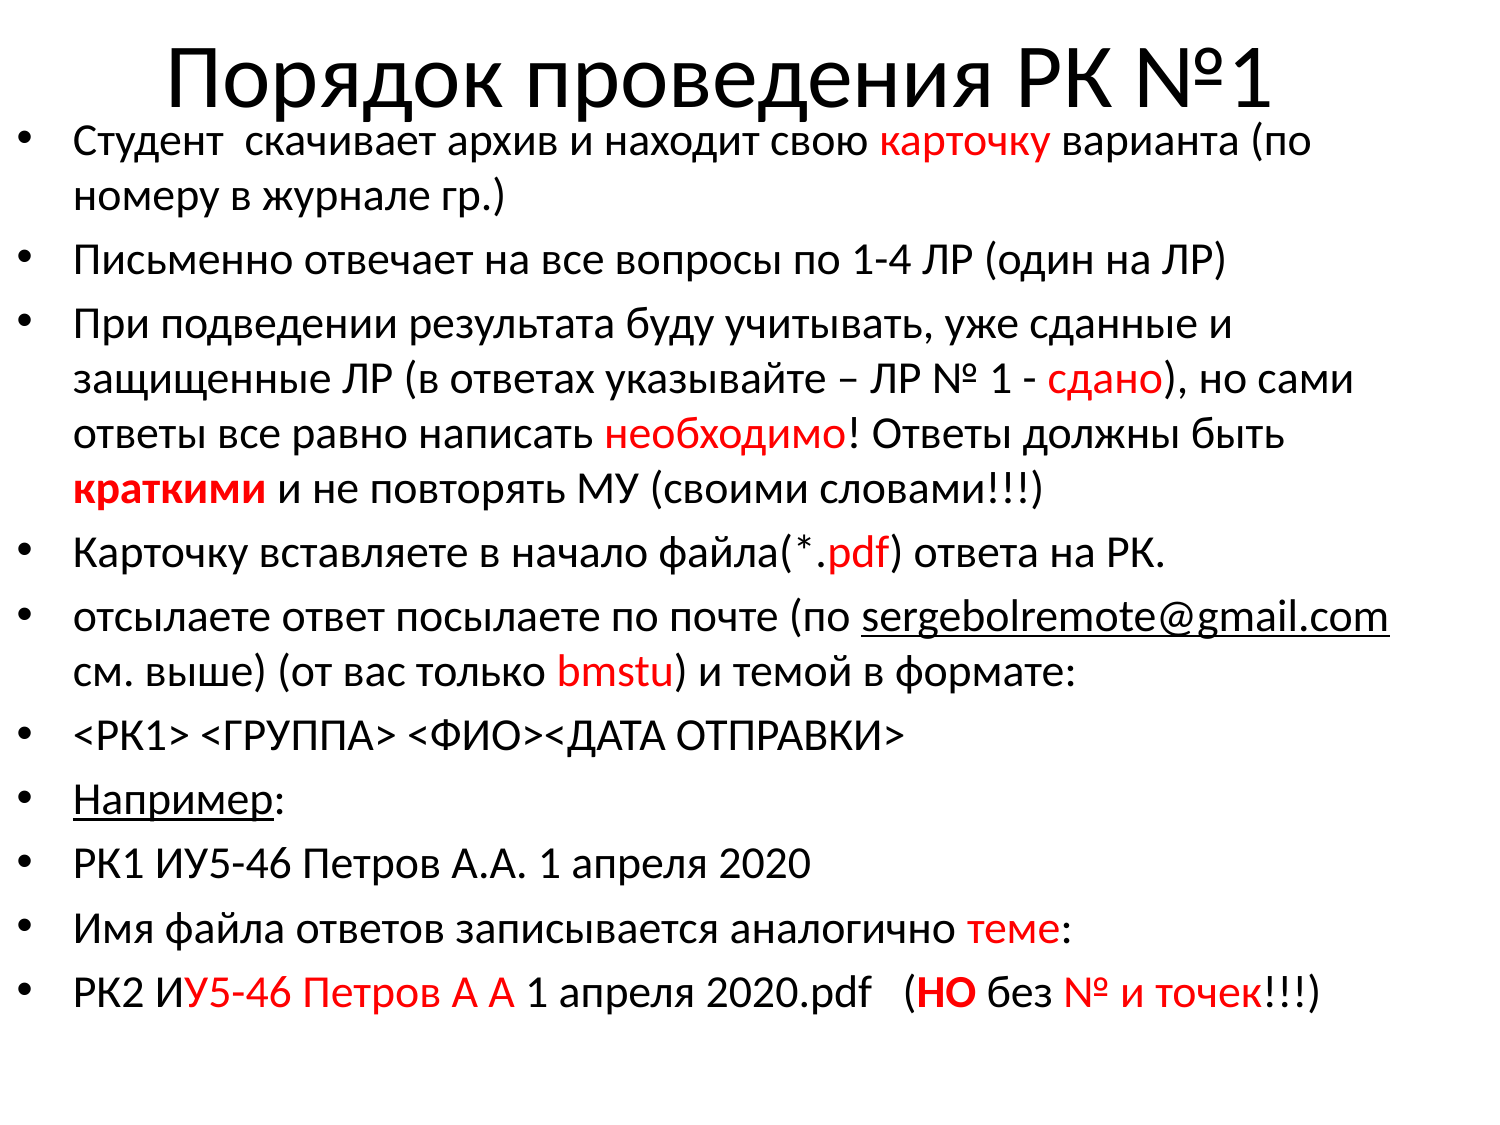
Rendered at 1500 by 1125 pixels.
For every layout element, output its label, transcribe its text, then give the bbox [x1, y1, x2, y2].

title Порядок проведения РК №1 [76, 3, 1365, 101]
list Студент скачивает архив и находит свою карточку варианта (по номеру в журнале гр.) Письменно отвечает на все вопросы по 1-4 ЛР (один на ЛР) При подведении результата буду учитывать, уже сданные и защищенные ЛР (в ответах указывайте – ЛР № 1 - сдано), но сами ответы все равно написать необходимо! Ответы должны быть краткими и не повторять МУ (своими словами!!!) Карточку вставляете в начало файла(*.pdf) ответа на РК. отсылаете ответ посылаете по почте (по sergebolremote@gmail.com см. выше) (от вас только bmstu) и темой в формате: <РК1> <ГРУППА> <ФИО><ДАТА ОТПРАВКИ> Например: РК1 ИУ5-46 Петров А.А. 1 апреля 2020 Имя файла ответов записывается аналогично теме: РК2 ИУ5-46 Петров А А 1 апреля 2020.pdf (НО без № и точек!!!) [1, 101, 1473, 1094]
